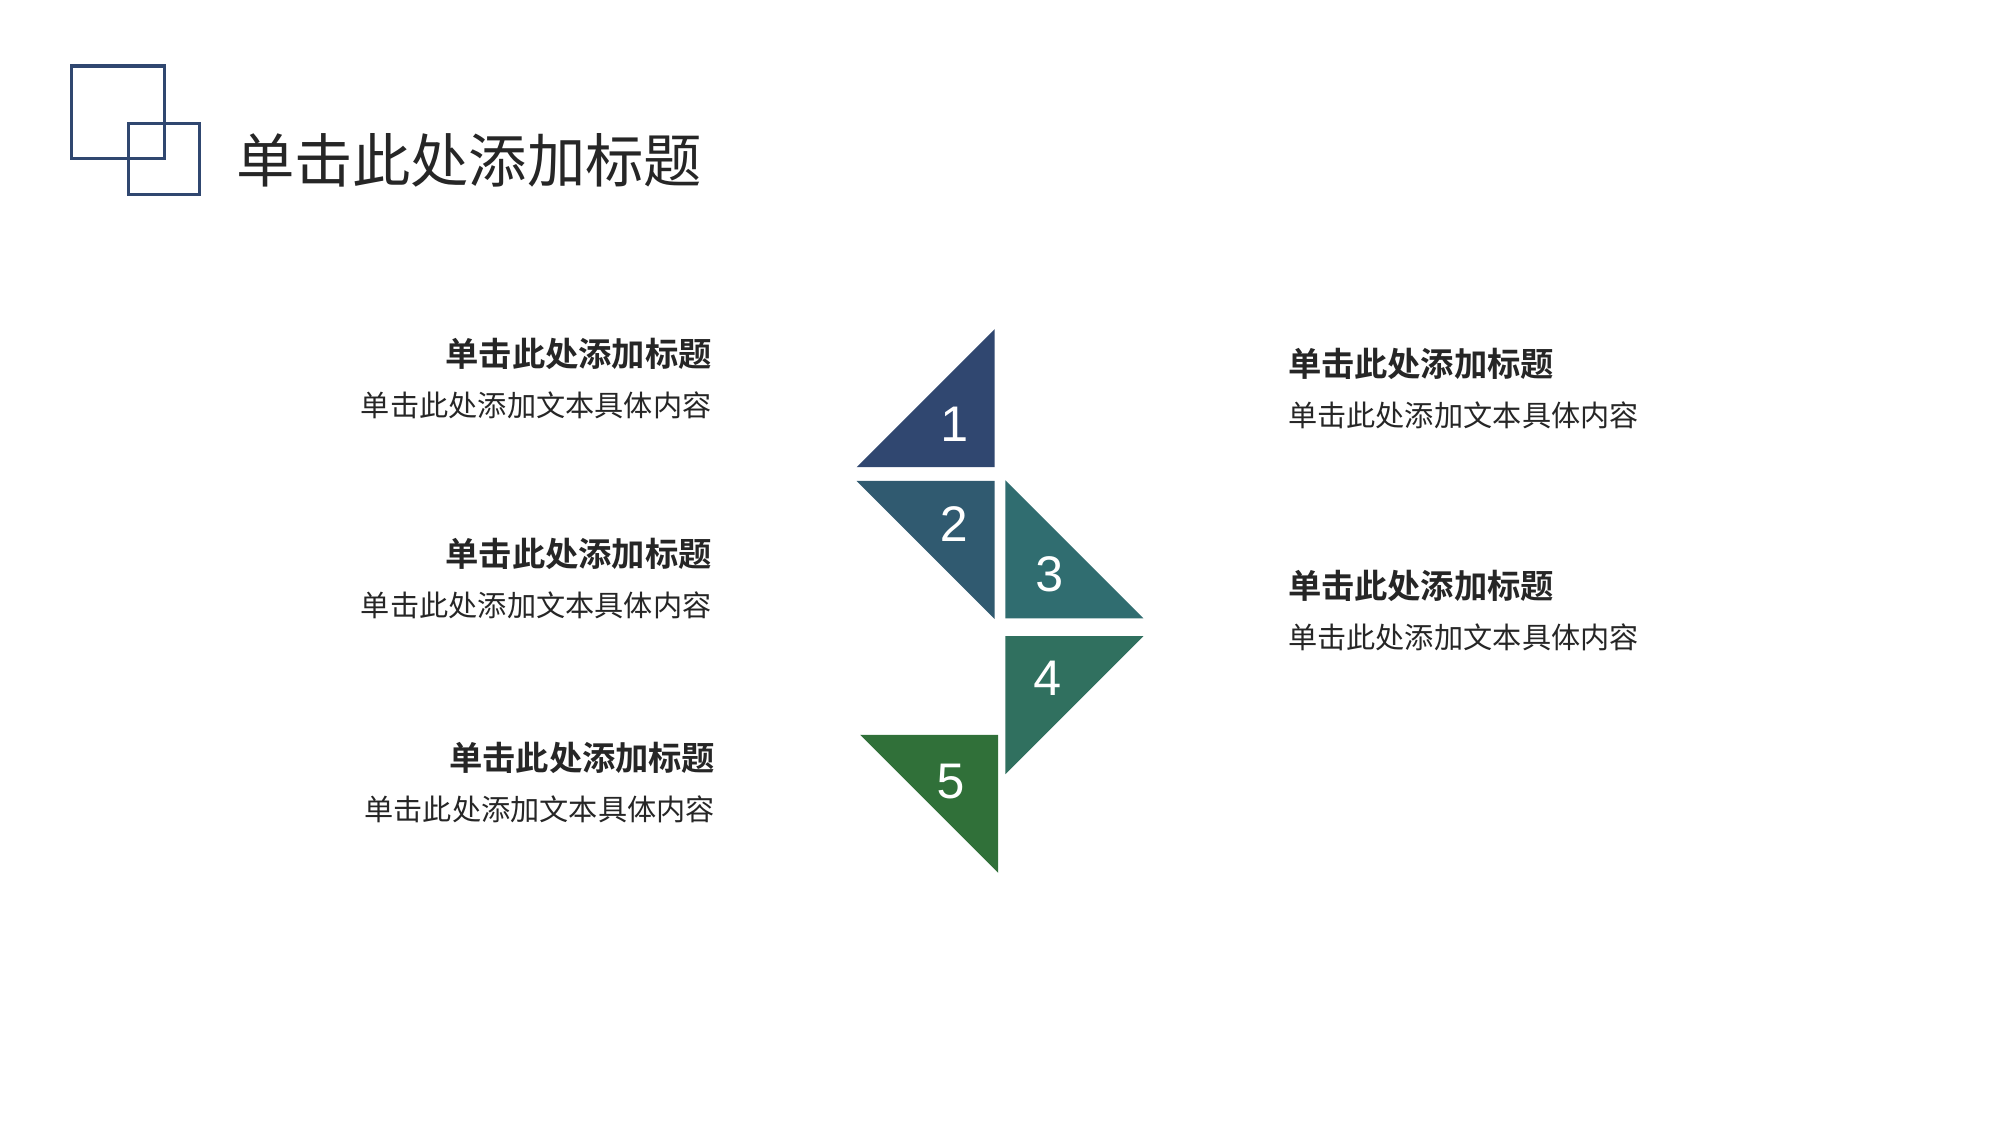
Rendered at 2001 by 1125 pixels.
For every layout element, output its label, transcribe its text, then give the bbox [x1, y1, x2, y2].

text_box 单击此处添加标题 [179, 519, 727, 579]
text_box 5 [916, 741, 986, 817]
text_box 单击此处添加标题 [221, 100, 1340, 218]
text_box [854, 479, 996, 622]
text_box 单击此处添加文本具体内容 [179, 379, 727, 478]
text_box 单击此处添加文本具体内容 [182, 783, 731, 882]
text_box 单击此处添加文本具体内容 [179, 579, 727, 679]
text_box [854, 326, 996, 469]
text_box 4 [1012, 637, 1082, 713]
text_box 单击此处添加标题 [179, 319, 727, 379]
text_box [857, 733, 1000, 876]
text_box [1004, 477, 1146, 620]
text_box 单击此处添加标题 [1273, 551, 1821, 611]
text_box 单击此处添加文本具体内容 [1273, 611, 1821, 711]
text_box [71, 66, 200, 195]
text_box 3 [1014, 533, 1084, 609]
text_box 单击此处添加标题 [1273, 329, 1821, 389]
text_box 单击此处添加标题 [182, 723, 731, 783]
text_box 单击此处添加文本具体内容 [1273, 389, 1821, 489]
text_box [1004, 634, 1146, 777]
text_box 2 [919, 484, 989, 560]
text_box 1 [919, 384, 989, 459]
